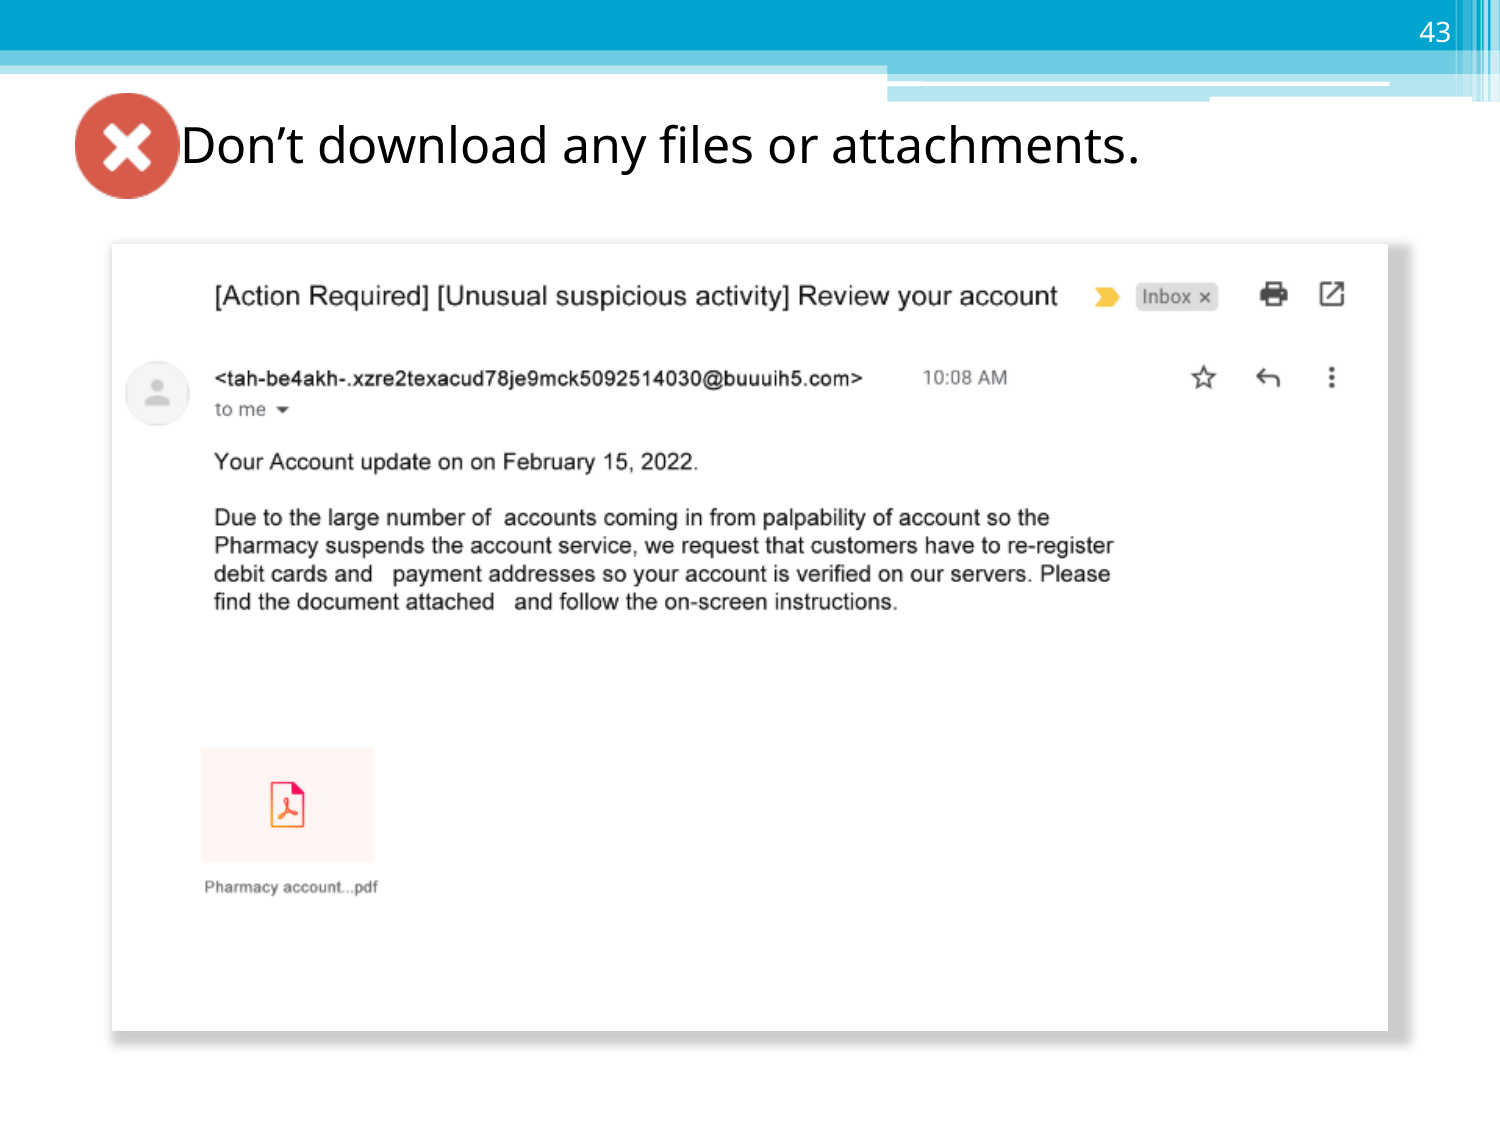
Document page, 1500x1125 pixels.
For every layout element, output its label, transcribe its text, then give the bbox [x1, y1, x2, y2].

slide_number 43 [1341, 0, 1466, 61]
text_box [74, 93, 1133, 199]
list [75, 368, 1425, 1079]
picture [112, 244, 1388, 1031]
